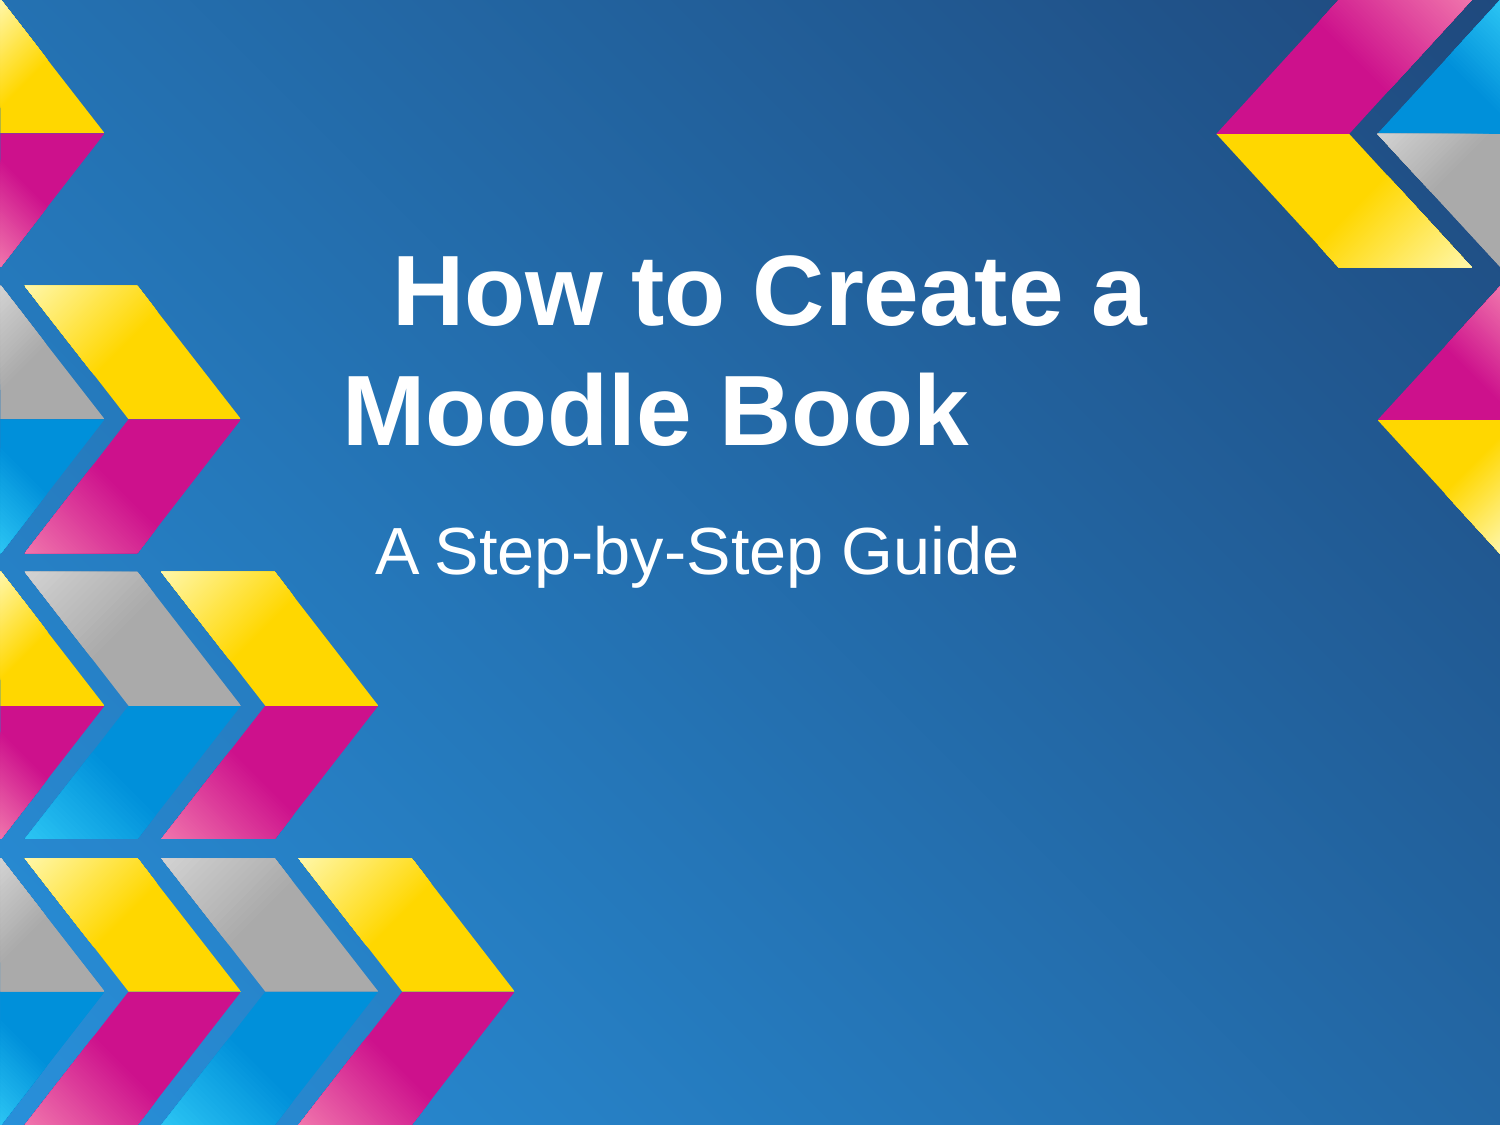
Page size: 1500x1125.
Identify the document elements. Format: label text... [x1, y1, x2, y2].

title How to Create a Moodle Book [327, 210, 1378, 481]
subtitle A Step-by-Step Guide [327, 492, 1378, 1125]
